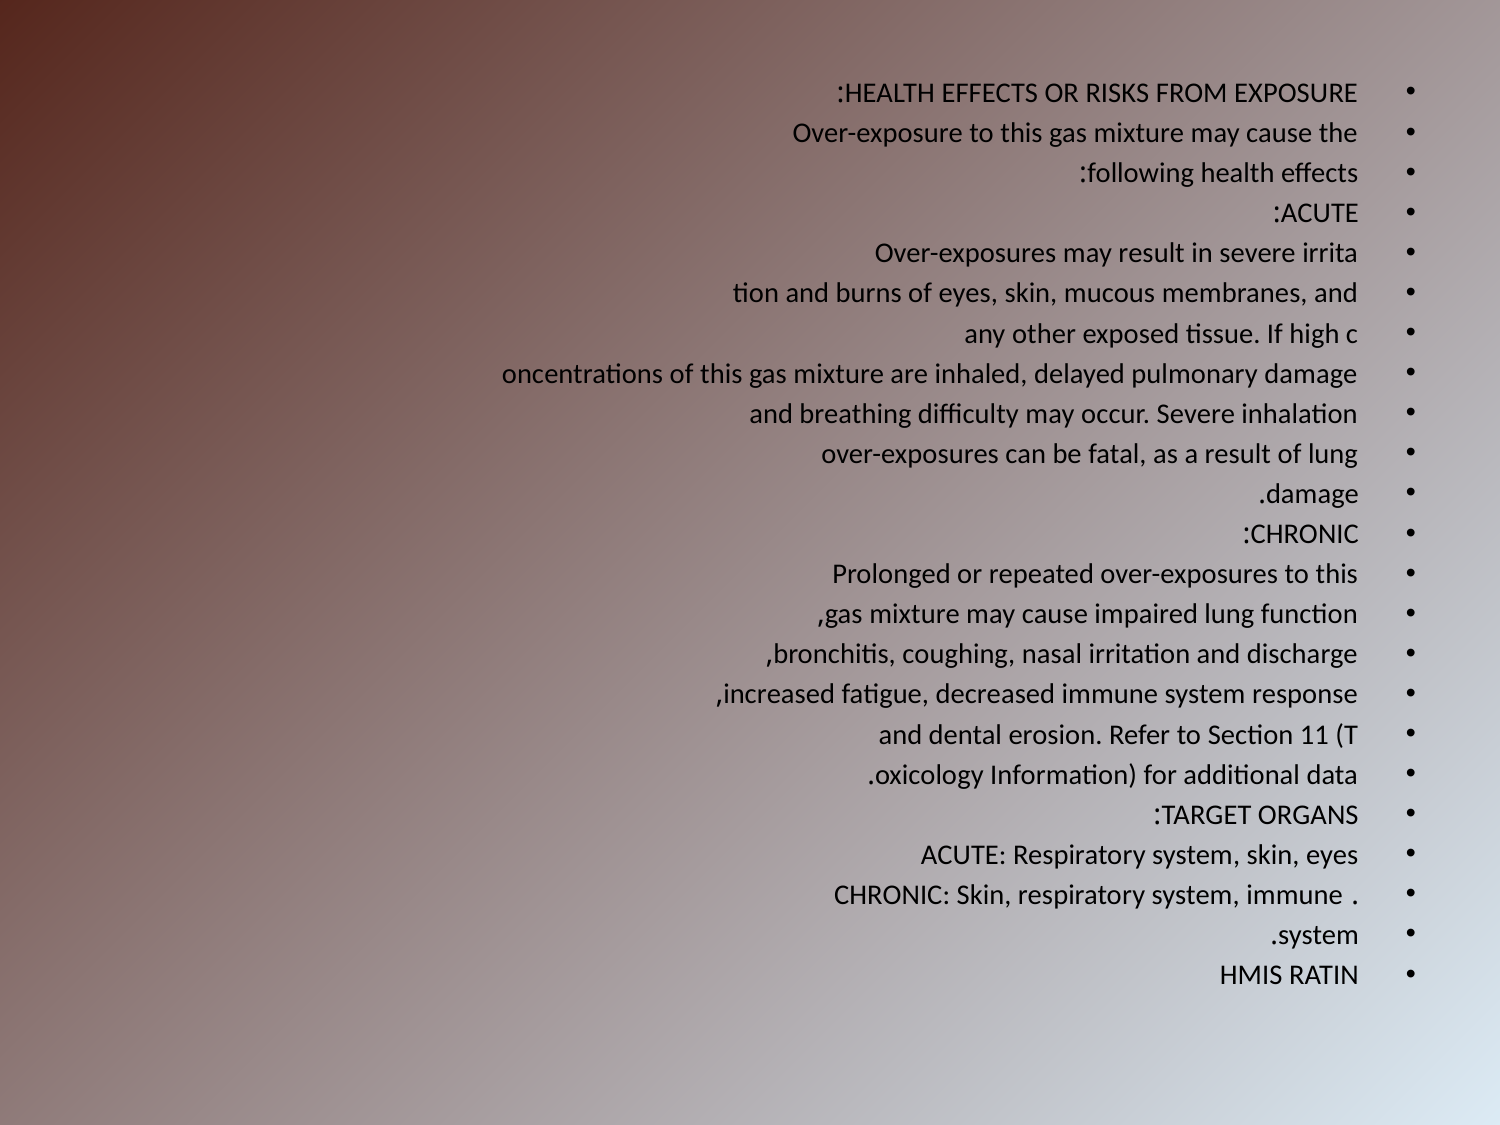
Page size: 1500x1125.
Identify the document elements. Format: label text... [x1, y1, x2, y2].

list HEALTH EFFECTS OR RISKS FROM EXPOSURE: Over-exposure to this gas mixture may cause the following health effects: ACUTE: Over-exposures may result in severe irrita tion and burns of eyes, skin, mucous membranes, and any other exposed tissue. If high c oncentrations of this gas mixture are inhaled, delayed pulmonary damage and breathing difficulty may occur. Severe inhalation over-exposures can be fatal, as a result of lung damage. CHRONIC: Prolonged or repeated over-exposures to this gas mixture may cause impaired lung function, bronchitis, coughing, nasal irritation and discharge, increased fatigue, decreased immune system response, and dental erosion. Refer to Section 11 (T oxicology Information) for additional data. TARGET ORGANS: ACUTE: Respiratory system, skin, eyes . CHRONIC: Skin, respiratory system, immune system. HMIS RATIN [75, 66, 1425, 1005]
